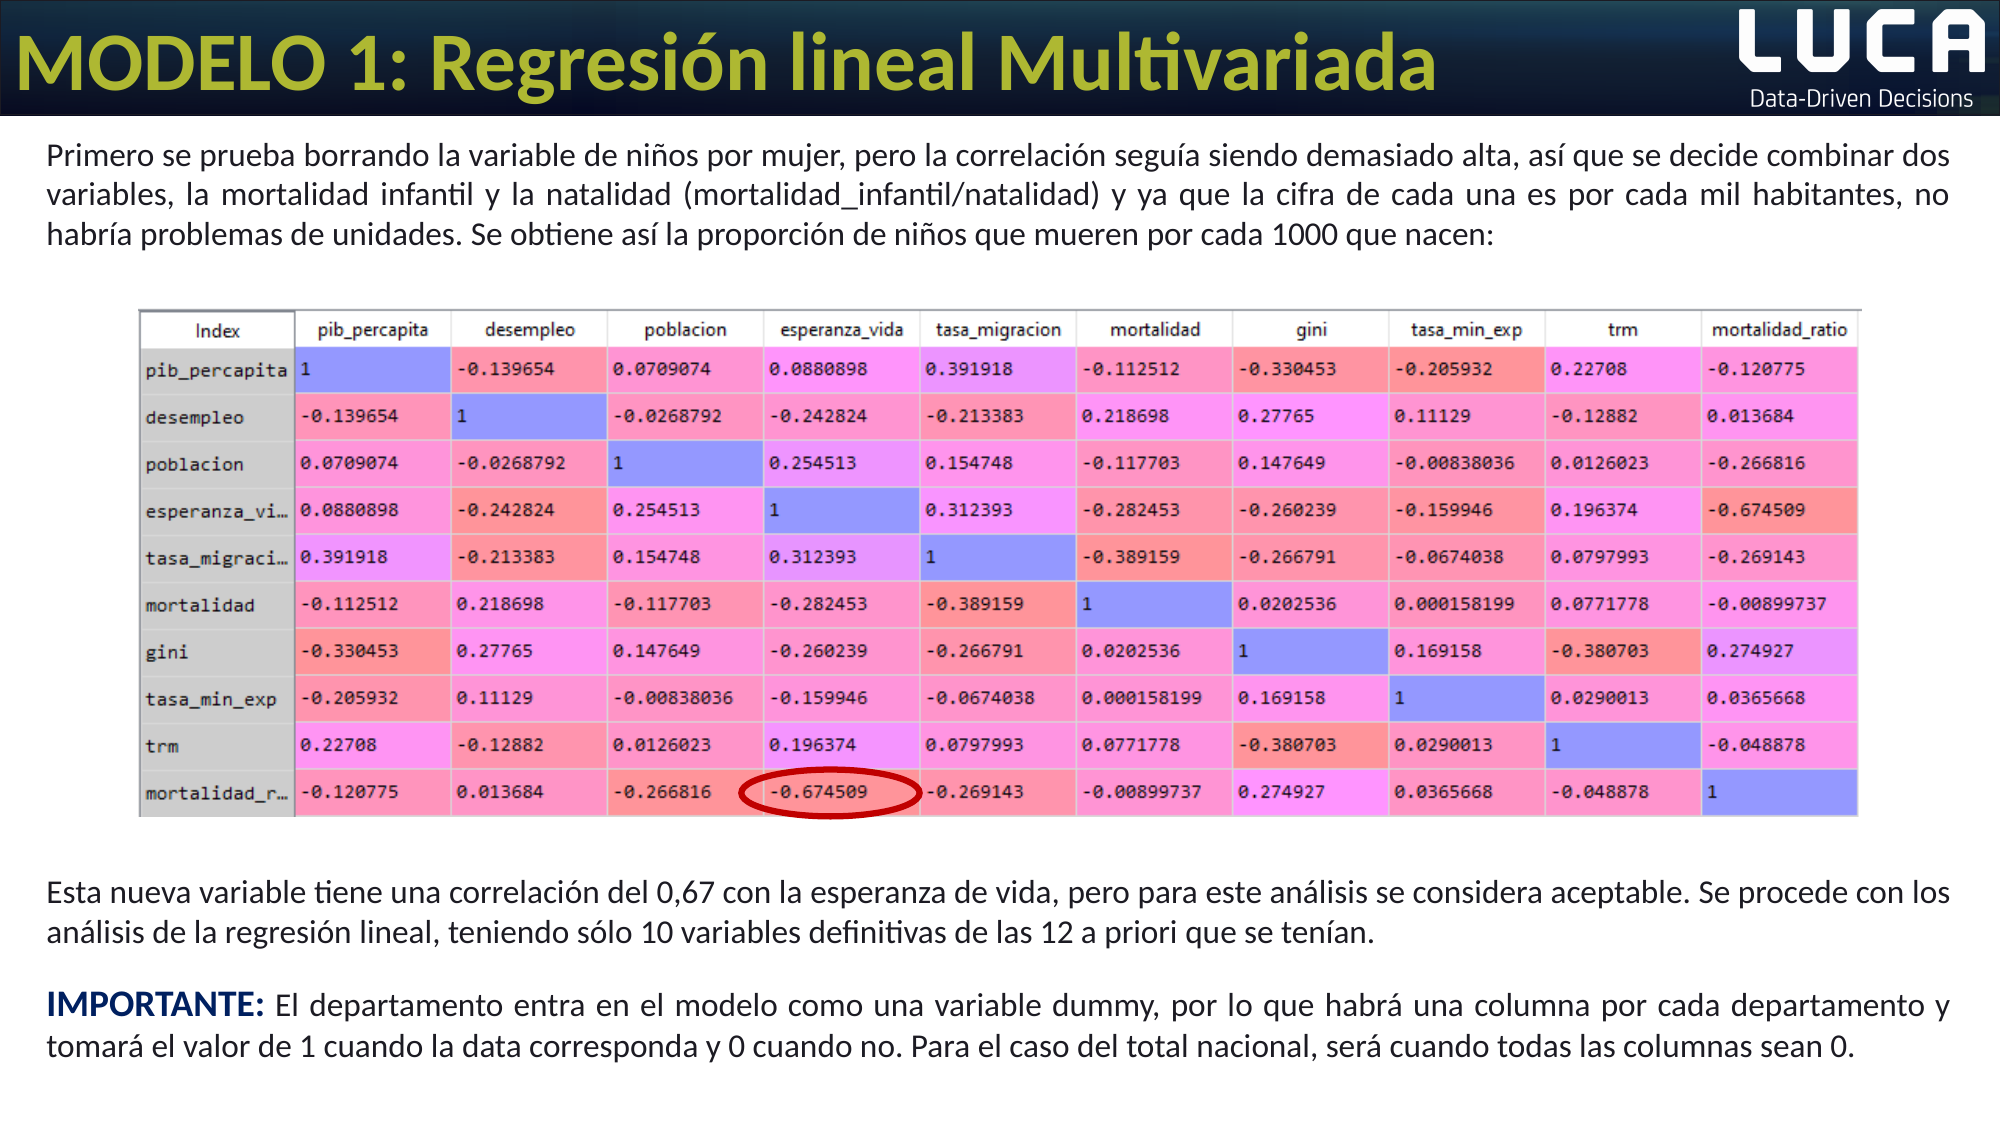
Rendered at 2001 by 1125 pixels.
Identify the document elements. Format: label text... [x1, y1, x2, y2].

text_box Primero se prueba borrando la variable de niños por mujer, pero la correlación seguía siendo demasiado alta, así que se decide combinar dos variables, la mortalidad infantil y la natalidad (mortalidad_infantil/natalidad) y ya que la cifra de cada una es por cada mil habitantes, no habría problemas de unidades. Se obtiene así la proporción de niños que mueren por cada 1000 que nacen: [31, 125, 1969, 260]
text_box Esta nueva variable tiene una correlación del 0,67 con la esperanza de vida, pero para este análisis se considera aceptable. Se procede con los análisis de la regresión lineal, teniendo sólo 10 variables definitivas de las 12 a priori que se tenían. [31, 863, 1969, 958]
text_box IMPORTANTE: El departamento entra en el modelo como una variable dummy, por lo que habrá una columna por cada departamento y tomará el valor de 1 cuando la data corresponda y 0 cuando no. Para el caso del total nacional, será cuando todas las columnas sean 0. [31, 971, 1969, 1072]
picture [138, 308, 1862, 817]
picture [0, 0, 2000, 117]
